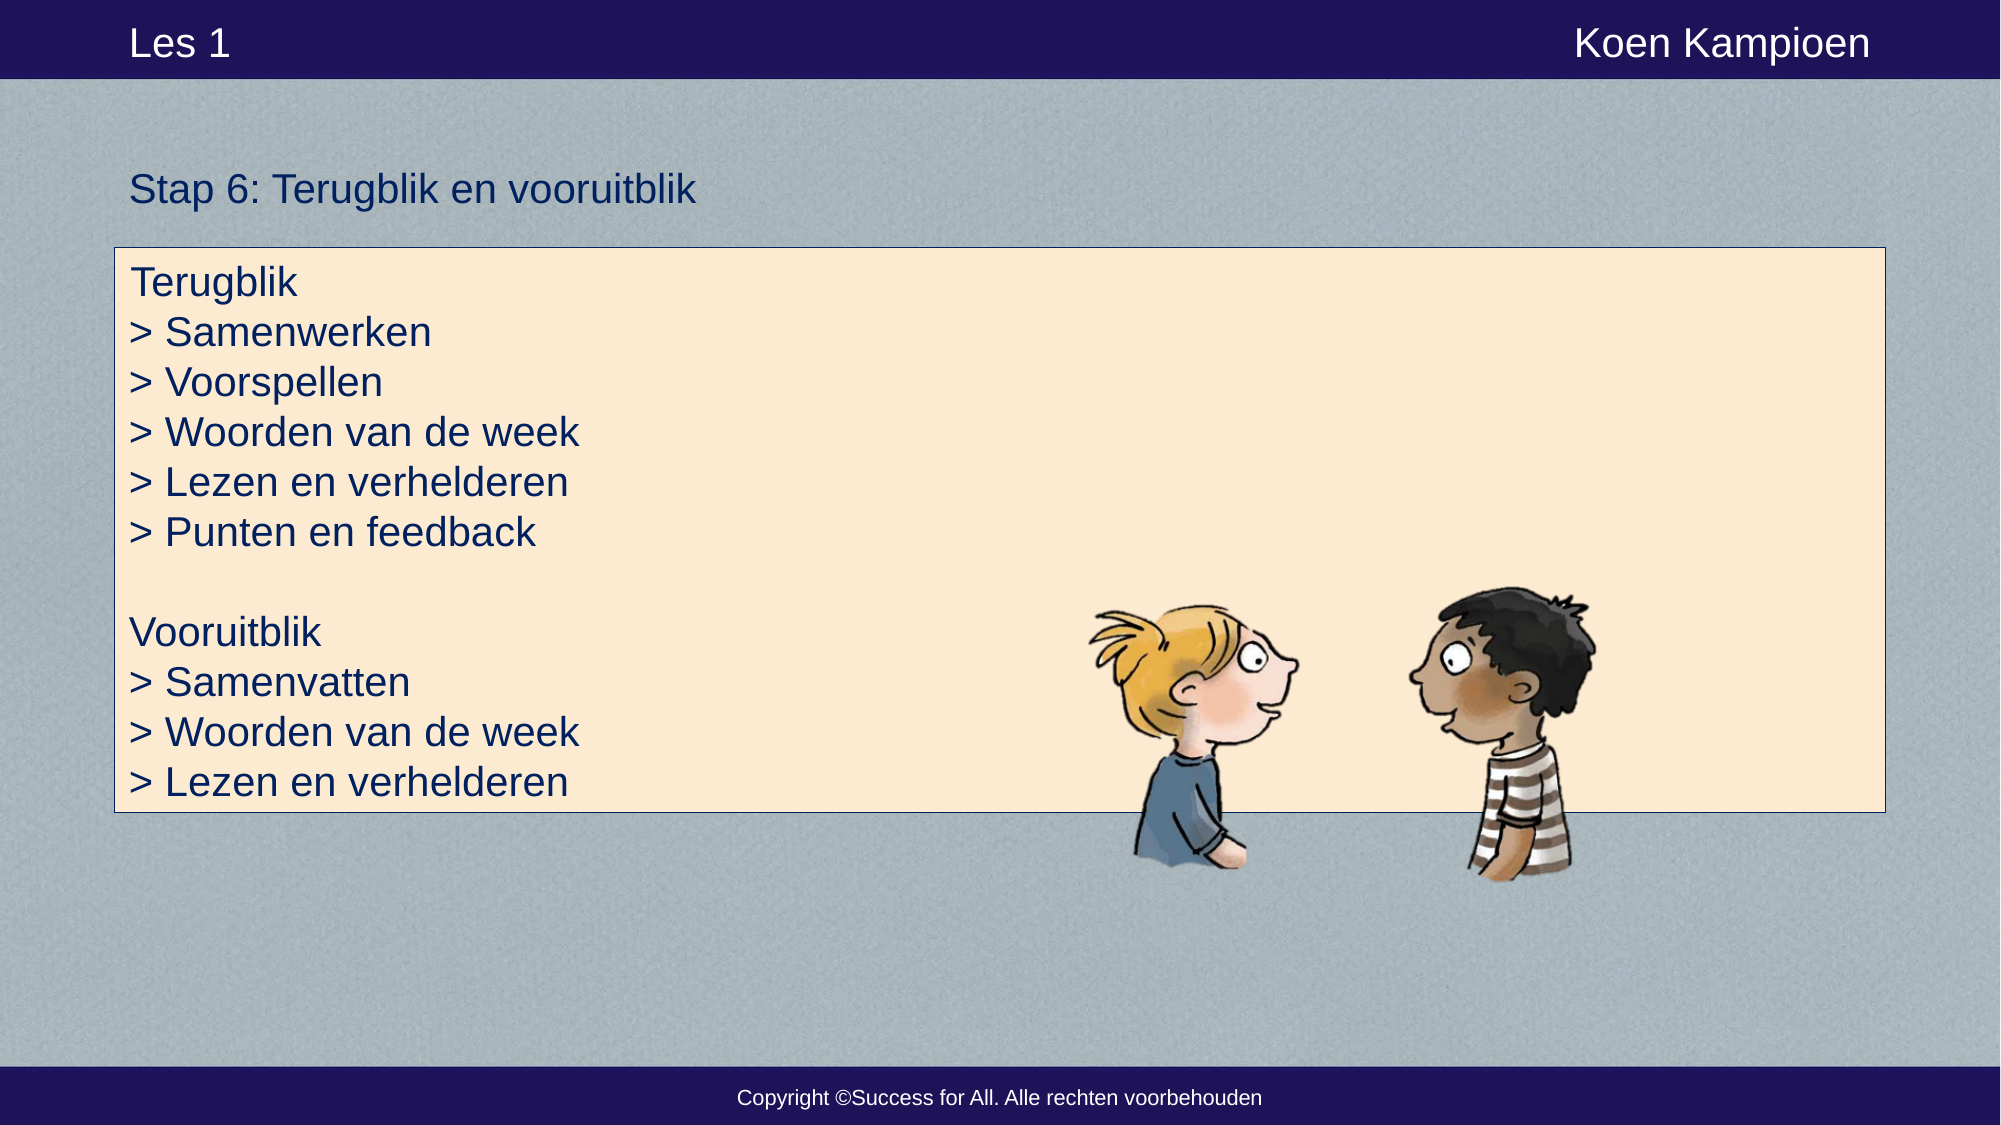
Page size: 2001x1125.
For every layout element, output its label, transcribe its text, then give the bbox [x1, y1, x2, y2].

text_box Terugblik > Samenwerken > Voorspellen > Woorden van de week > Lezen en verhelderen > Punten en feedback Vooruitblik > Samenvatten > Woorden van de week > Lezen en verhelderen [114, 247, 1886, 813]
text_box Les 1 [114, 8, 354, 73]
text_box Stap 6: Terugblik en vooruitblik [114, 154, 907, 220]
picture [0, 0, 2001, 1125]
text_box Copyright ©Success for All. Alle rechten voorbehouden [0, 1076, 2000, 1125]
text_box Koen Kampioen [999, 8, 1886, 73]
